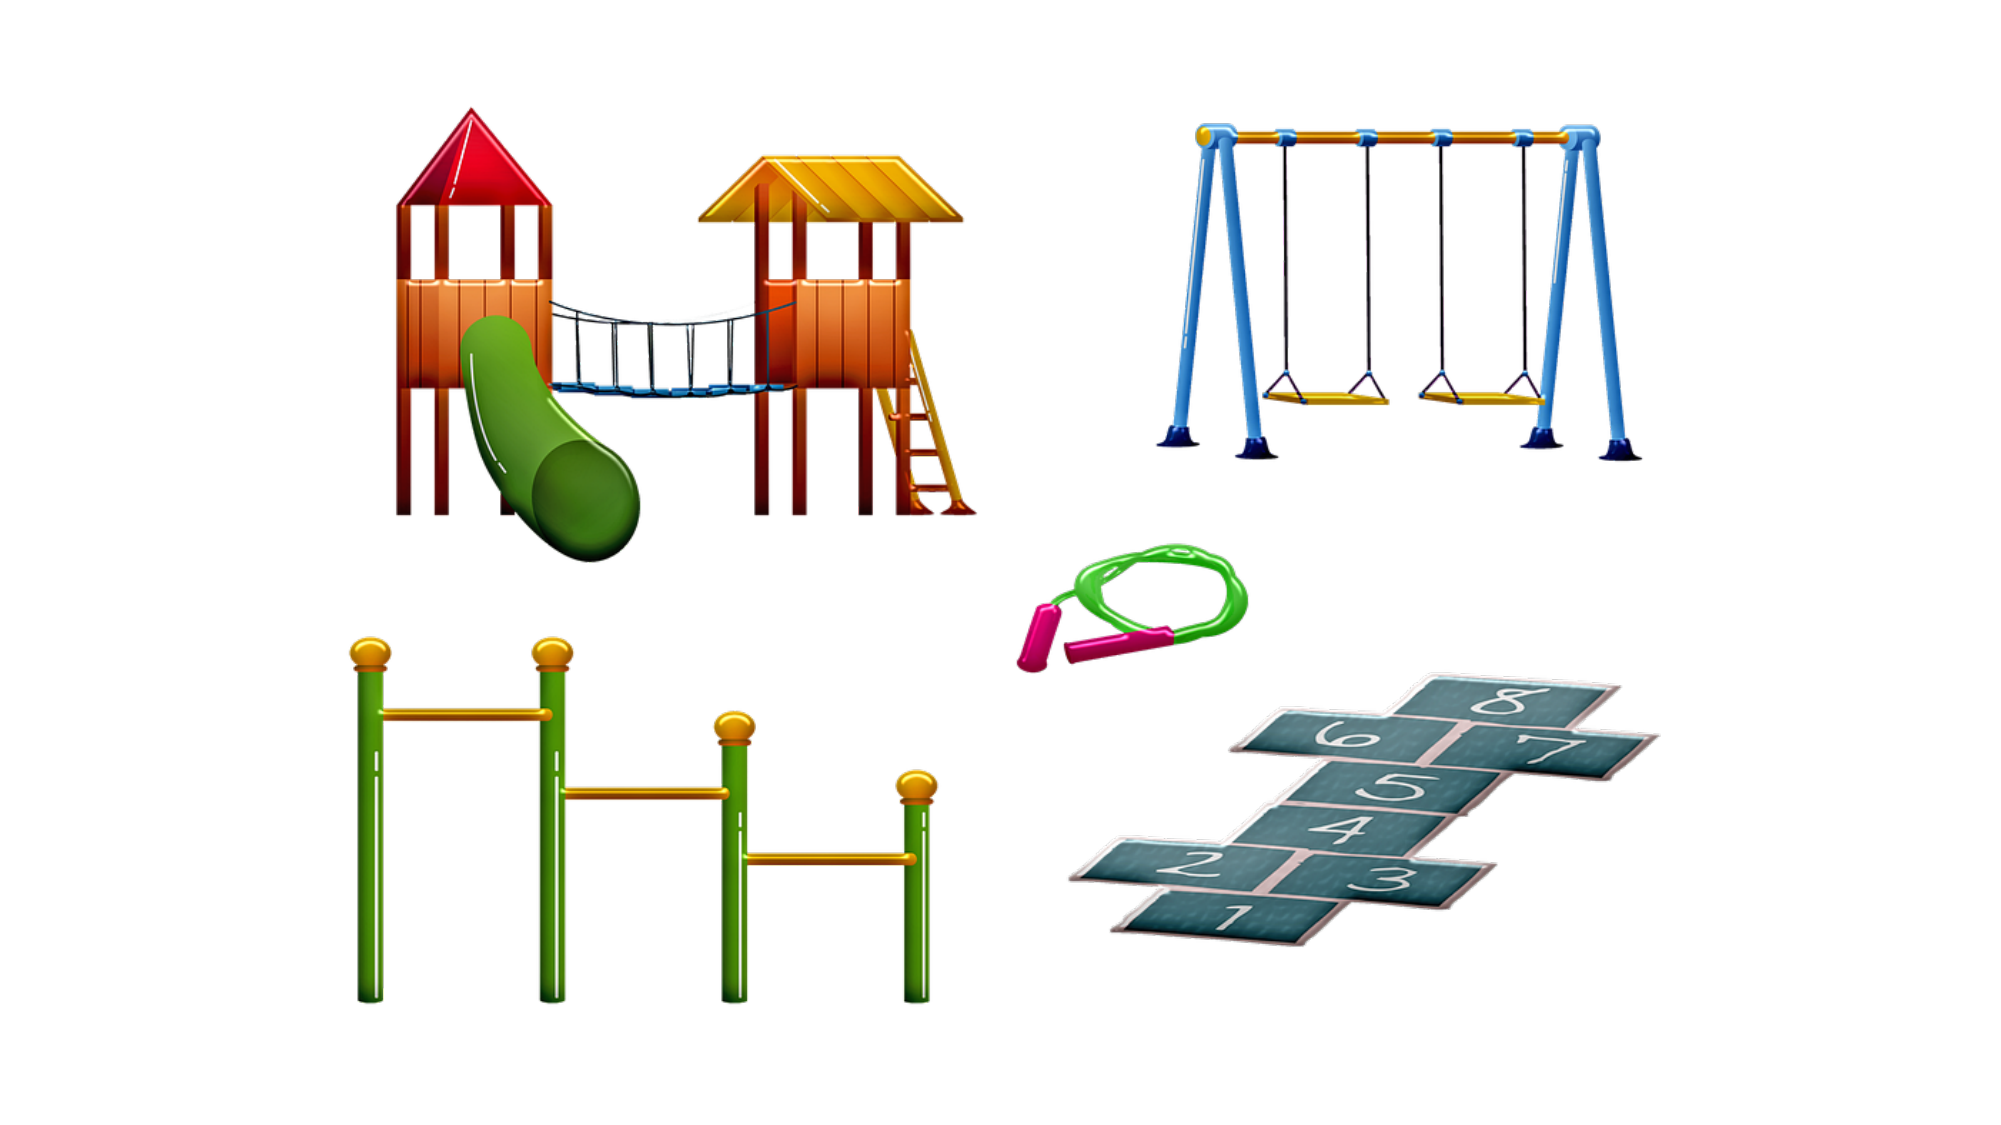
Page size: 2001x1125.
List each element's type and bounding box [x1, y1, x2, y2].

picture [315, 105, 1685, 1020]
